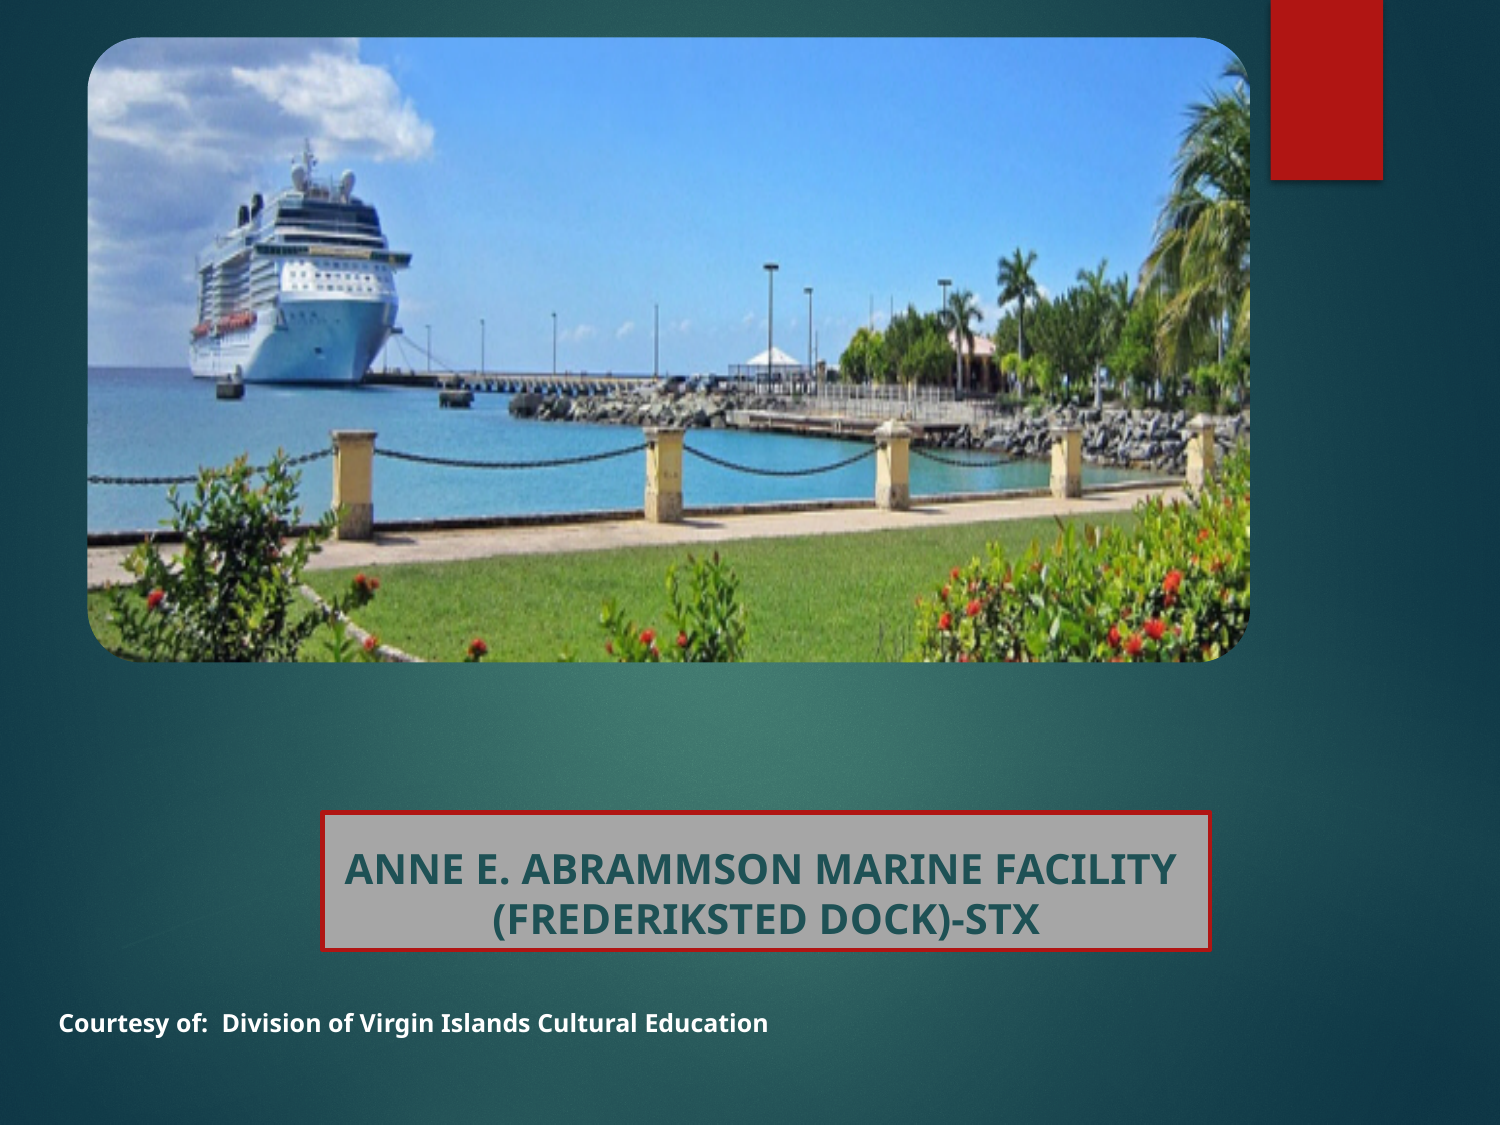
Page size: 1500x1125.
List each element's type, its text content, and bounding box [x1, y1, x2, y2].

text_box ANNE E. ABRAMMSON MARINE FACILITY (FREDERIKSTED DOCK)-STX [320, 810, 1212, 952]
picture [87, 37, 1251, 663]
text_box Courtesy of: Division of Virgin Islands Cultural Education [43, 999, 786, 1045]
